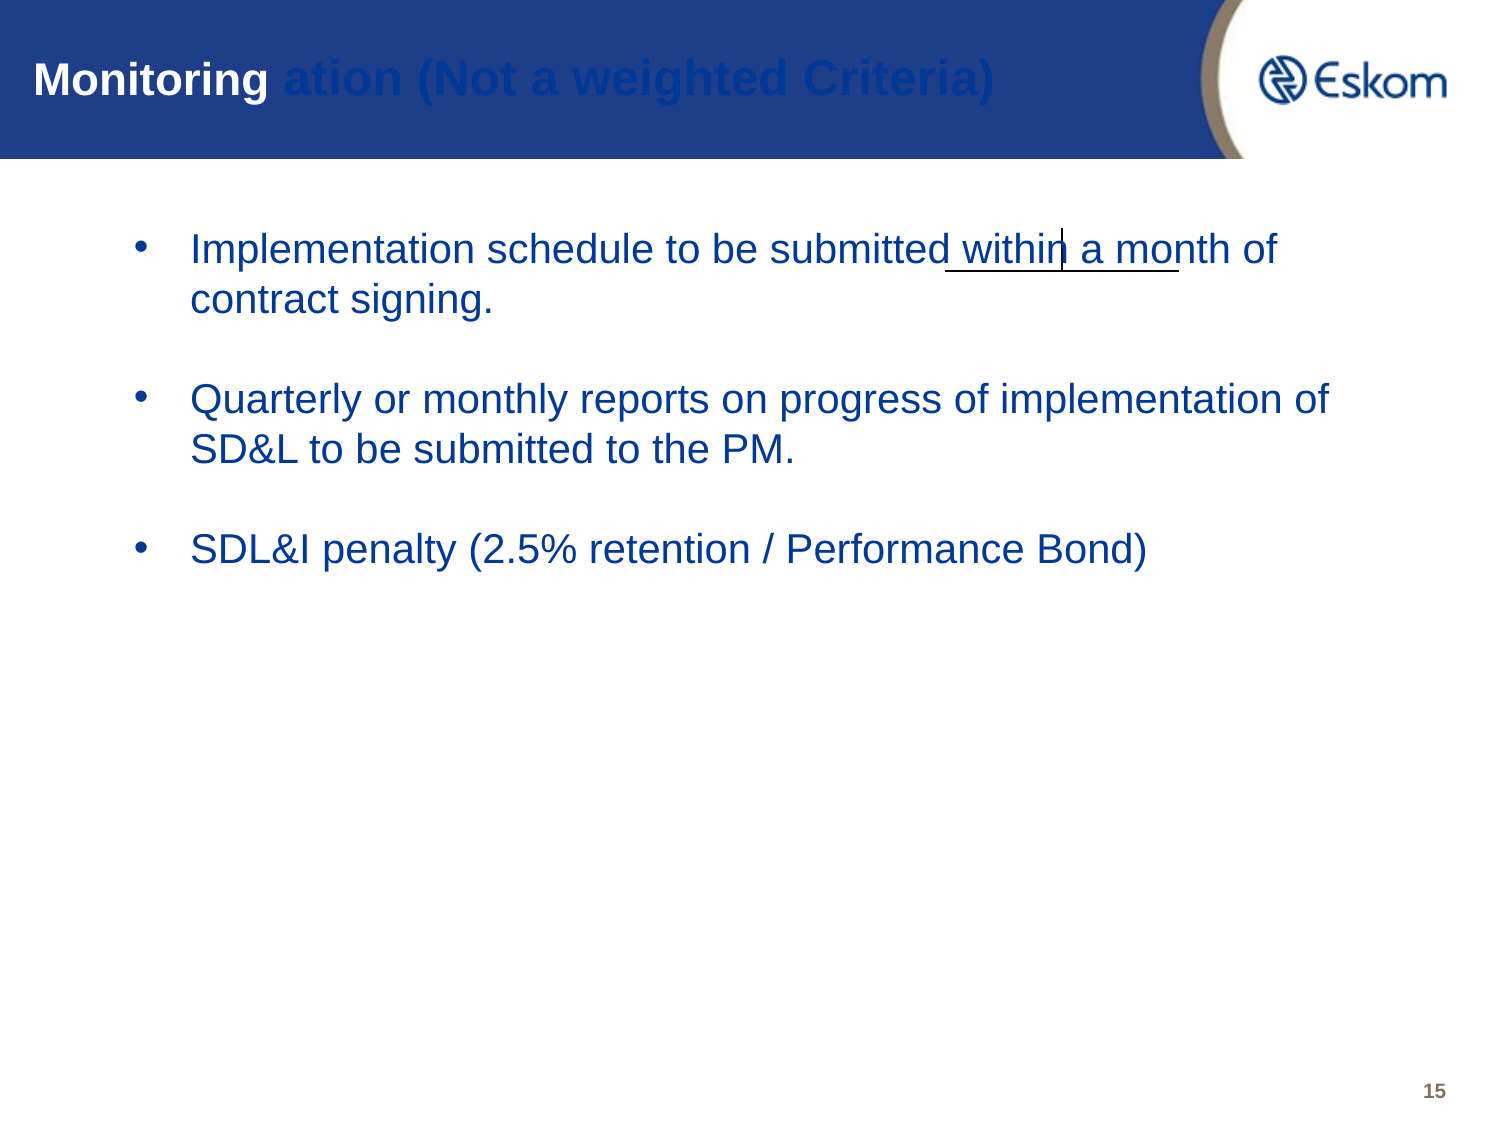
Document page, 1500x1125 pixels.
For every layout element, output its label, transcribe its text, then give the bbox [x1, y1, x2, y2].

text_box Monitoring ation (Not a weighted Criteria) [33, 52, 1187, 107]
slide_number 15 [1174, 1058, 1447, 1103]
text_box Implementation schedule to be submitted within a month of contract signing. Quarterly or monthly reports on progress of implementation of SD&L to be submitted to the PM. SDL&I penalty (2.5% retention / Performance Bond) [119, 214, 1347, 579]
picture [0, 0, 1246, 159]
picture [1257, 55, 1450, 105]
